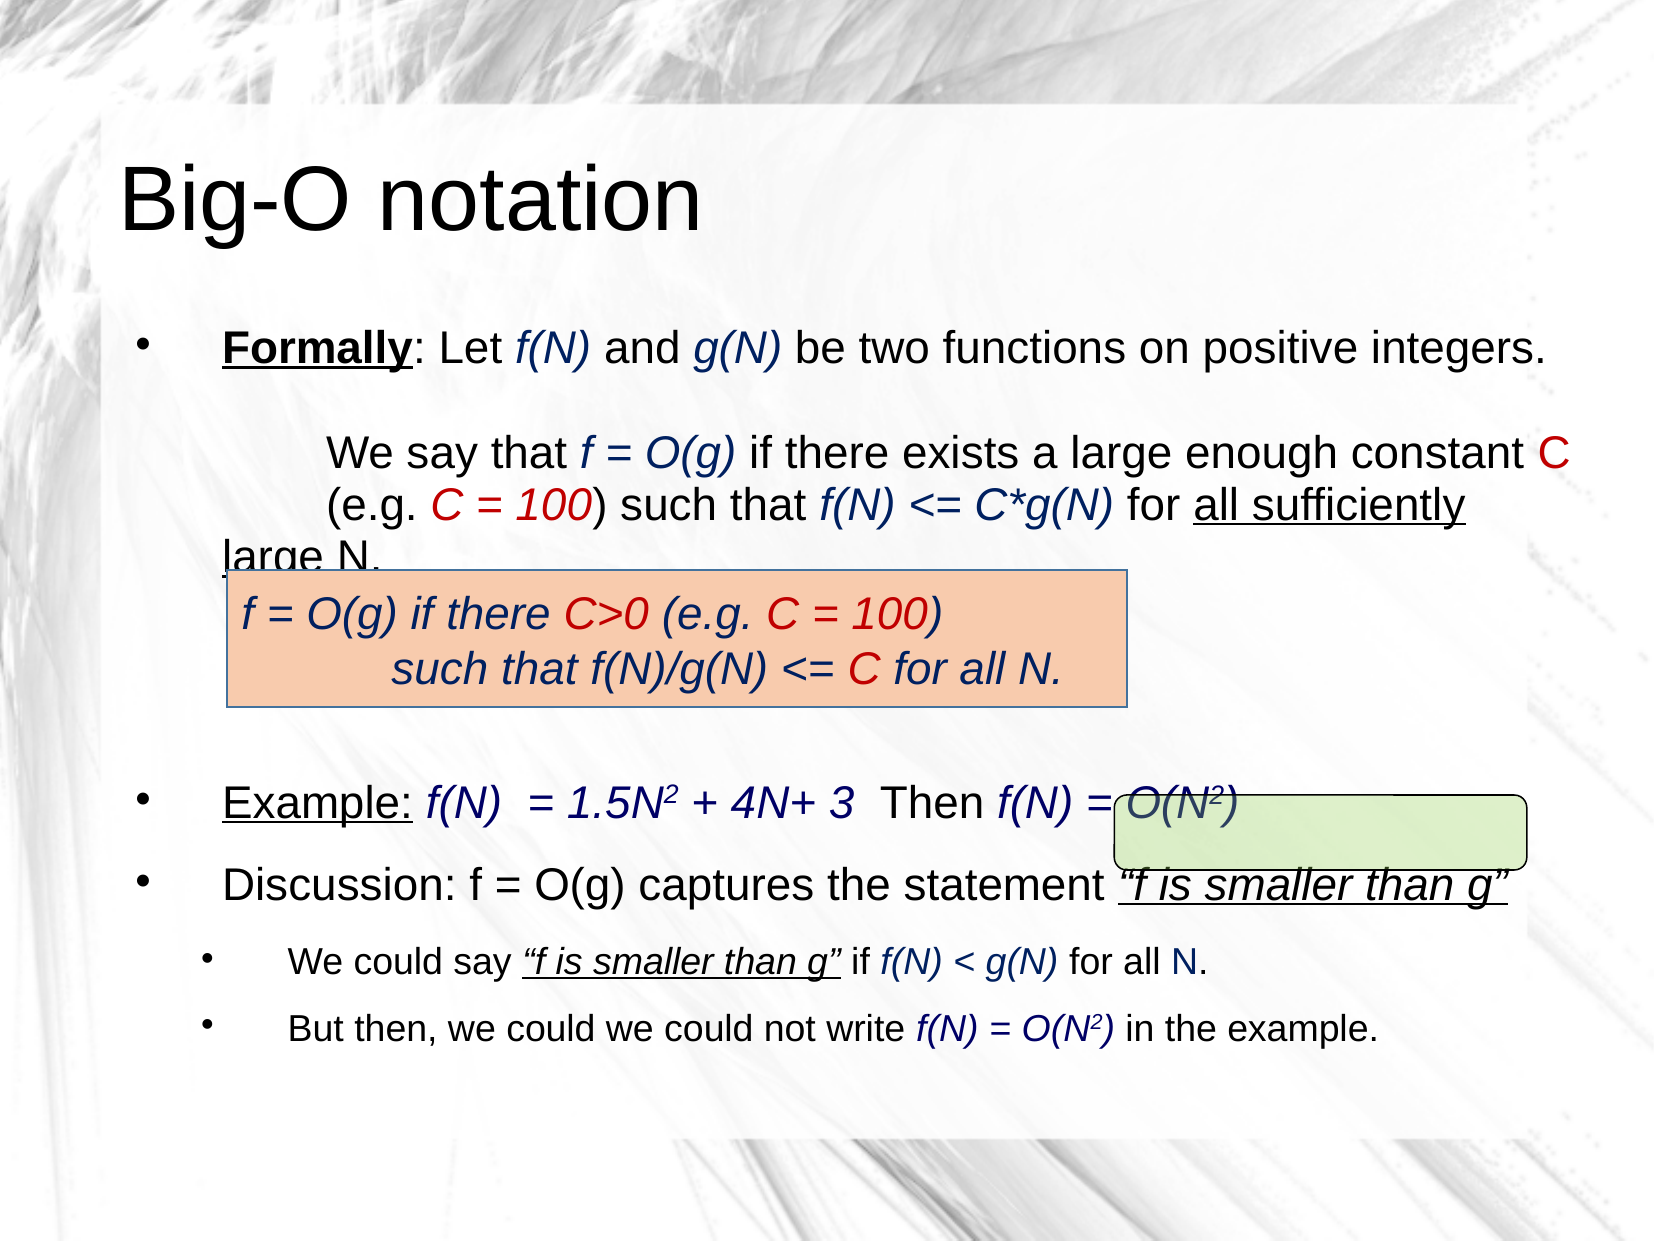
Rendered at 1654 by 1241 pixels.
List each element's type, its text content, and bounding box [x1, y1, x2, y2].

list Formally: Let f(N) and g(N) be two functions on positive integers. We say that f = O(g) if there exists a large enough constant C (e.g. C = 100) such that f(N) <= C*g(N) for all sufficiently large N. Example: f(N) = 1.5N2 + 4N+ 3 Then f(N) = O(N2) Discussion: f = O(g) captures the statement “f is smaller than g” We could say “f is smaller than g” if f(N) < g(N) for all N. But then, we could we could not write f(N) = O(N2) in the example. [118, 319, 1571, 1109]
picture [0, 0, 1654, 1241]
text_box f = O(g) if there C>0 (e.g. C = 100) such that f(N)/g(N) <= C for all N. [226, 570, 1127, 708]
text_box [1114, 794, 1527, 871]
title Big-O notation [118, 112, 1506, 281]
